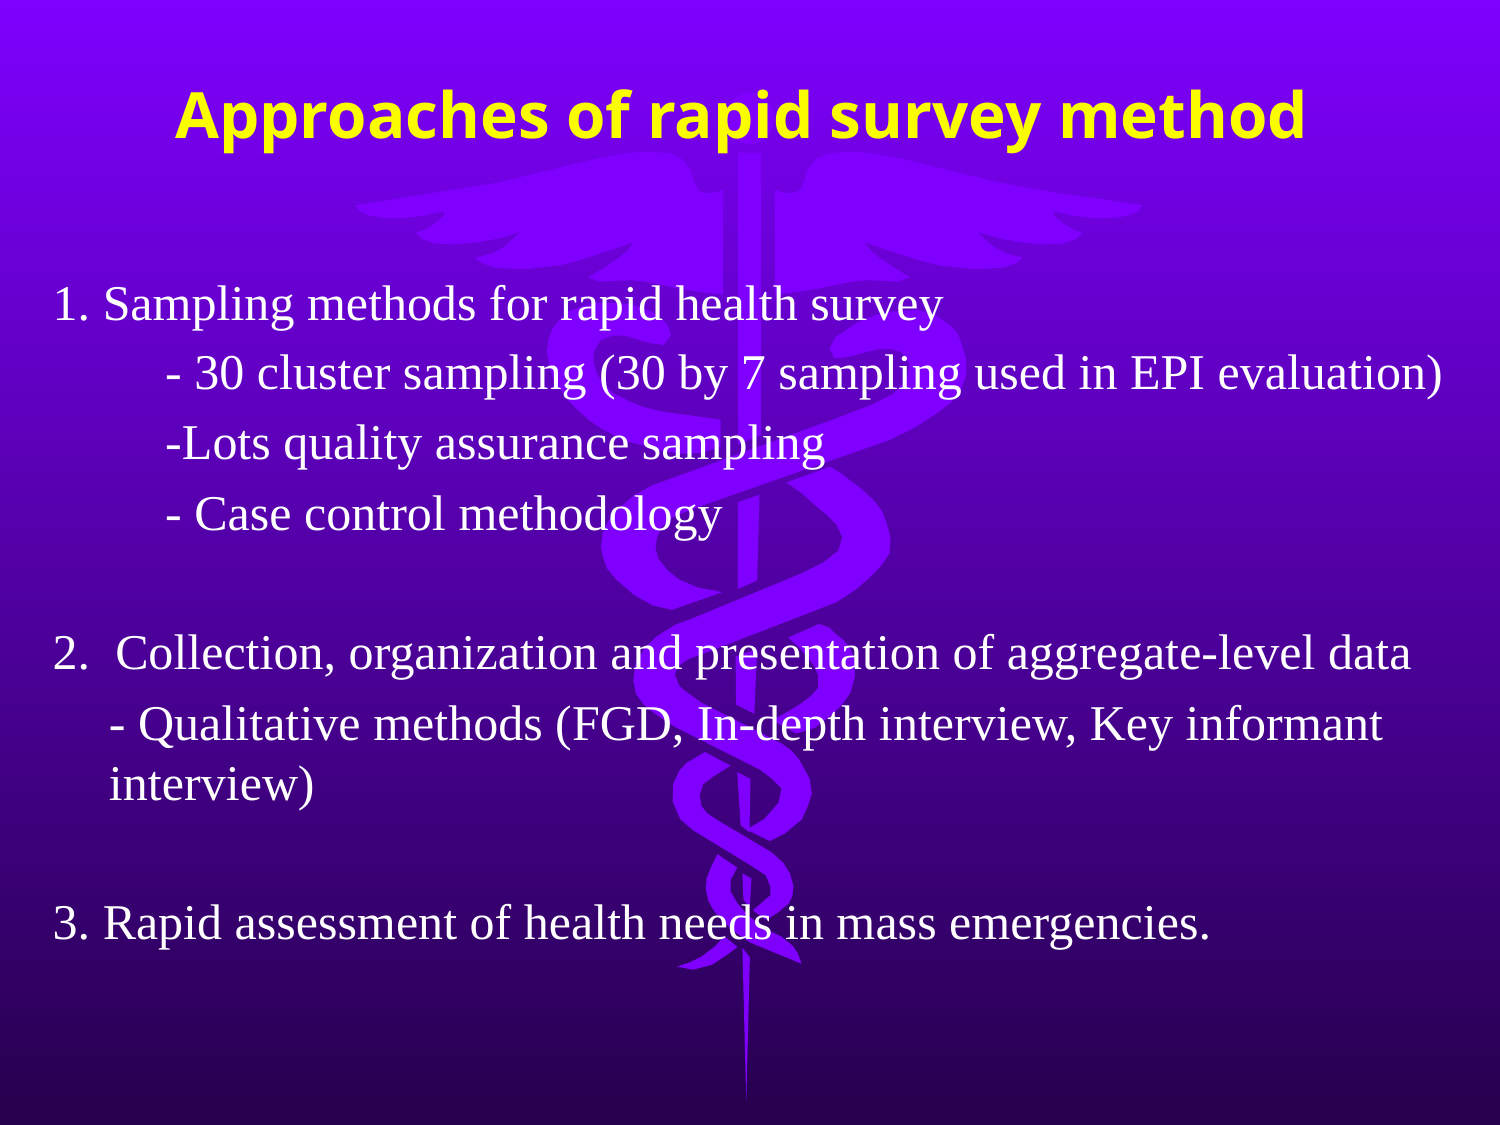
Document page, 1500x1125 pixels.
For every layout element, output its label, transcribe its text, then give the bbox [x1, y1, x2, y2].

list 1. Sampling methods for rapid health survey - 30 cluster sampling (30 by 7 sampling used in EPI evaluation) -Lots quality assurance sampling - Case control methodology 2. Collection, organization and presentation of aggregate-level data - Qualitative methods (FGD, In-depth interview, Key informant interview) 3. Rapid assessment of health needs in mass emergencies. [37, 262, 1476, 1006]
title Approaches of rapid survey method [112, 65, 1388, 254]
